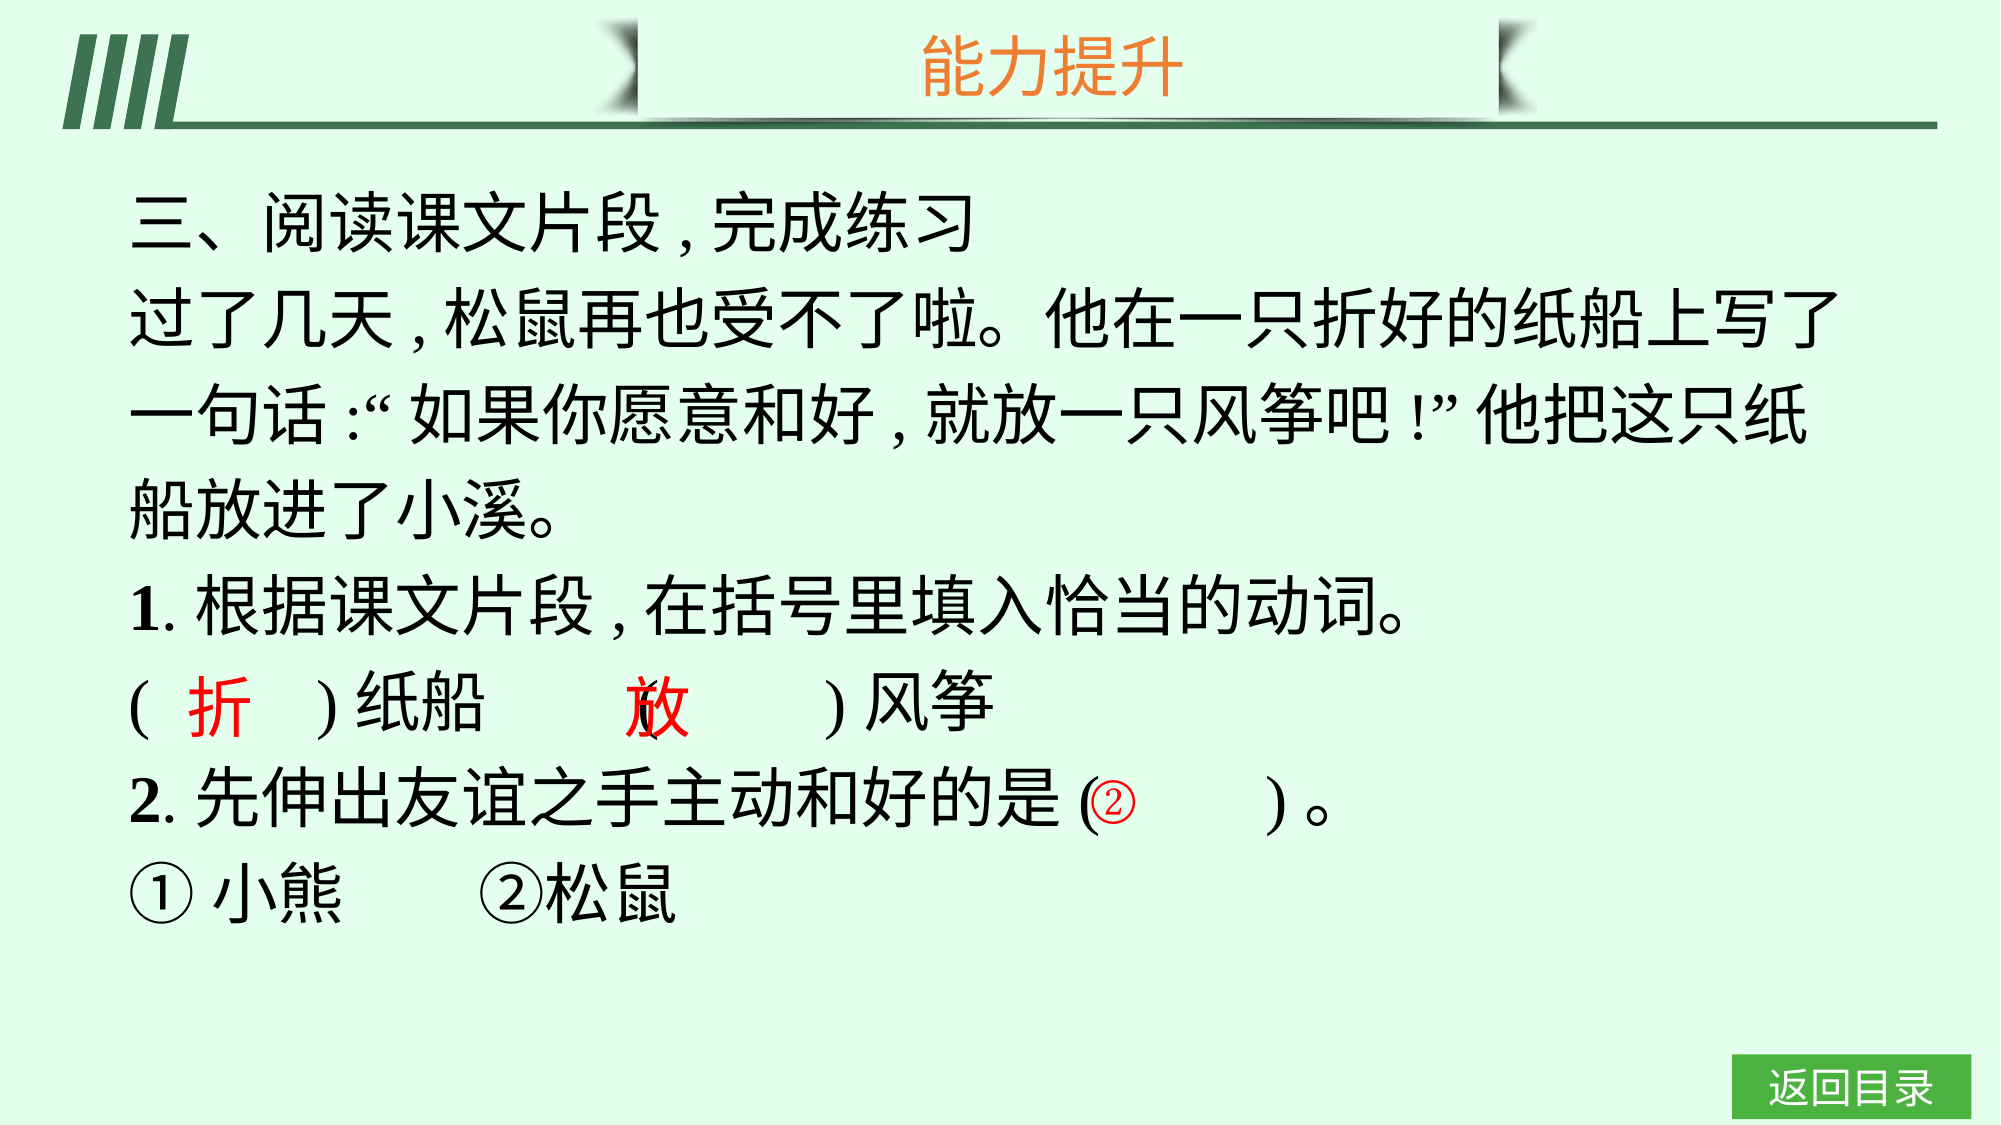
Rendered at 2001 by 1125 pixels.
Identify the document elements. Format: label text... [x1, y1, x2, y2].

text_box 折 [172, 642, 269, 754]
text_box ② [1074, 733, 1155, 845]
text_box 放 [609, 642, 707, 754]
text_box 三、阅读课文片段,完成练习 过了几天,松鼠再也受不了啦。他在一只折好的纸船上写了一句话:“如果你愿意和好,就放一只风筝吧!”他把这只纸船放进了小溪。 1.根据课文片段,在括号里填入恰当的动词。 ( )纸船 ( )风筝 2.先伸出友谊之手主动和好的是( )。 ①小熊 ②松鼠 [113, 157, 1887, 940]
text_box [62, 34, 1938, 130]
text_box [594, 16, 1537, 127]
